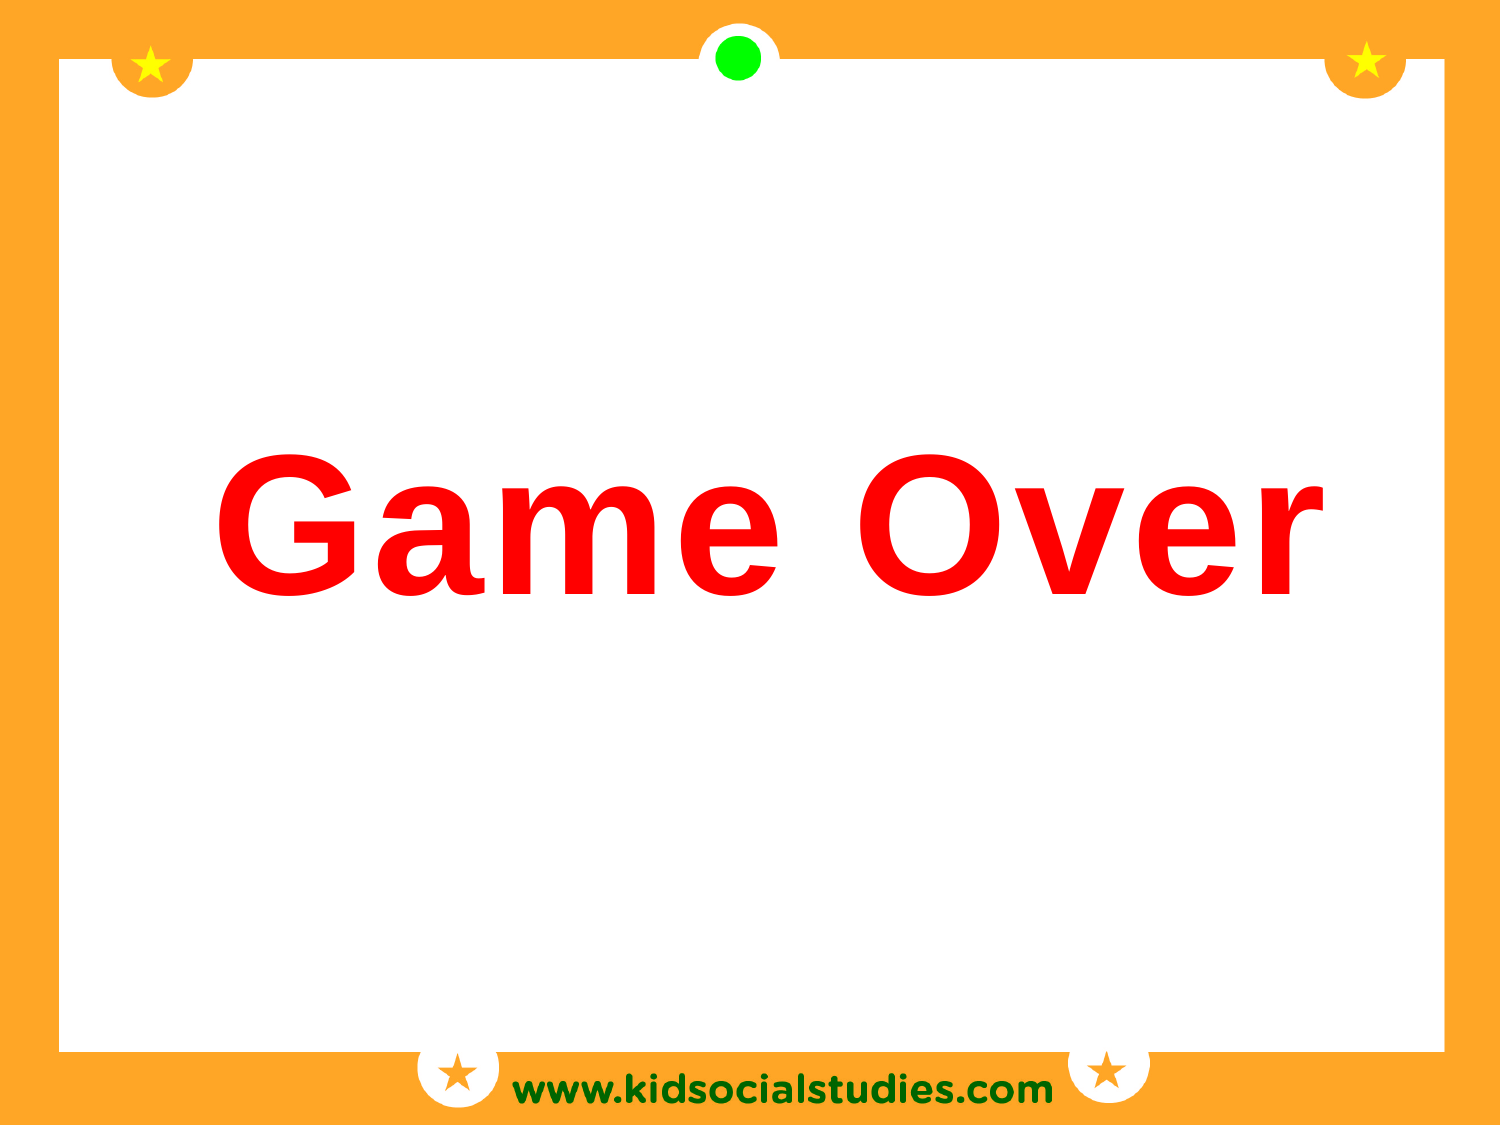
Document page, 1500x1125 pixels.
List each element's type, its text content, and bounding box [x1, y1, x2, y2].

picture [0, 0, 1500, 1125]
text_box Game Over [196, 387, 1344, 643]
